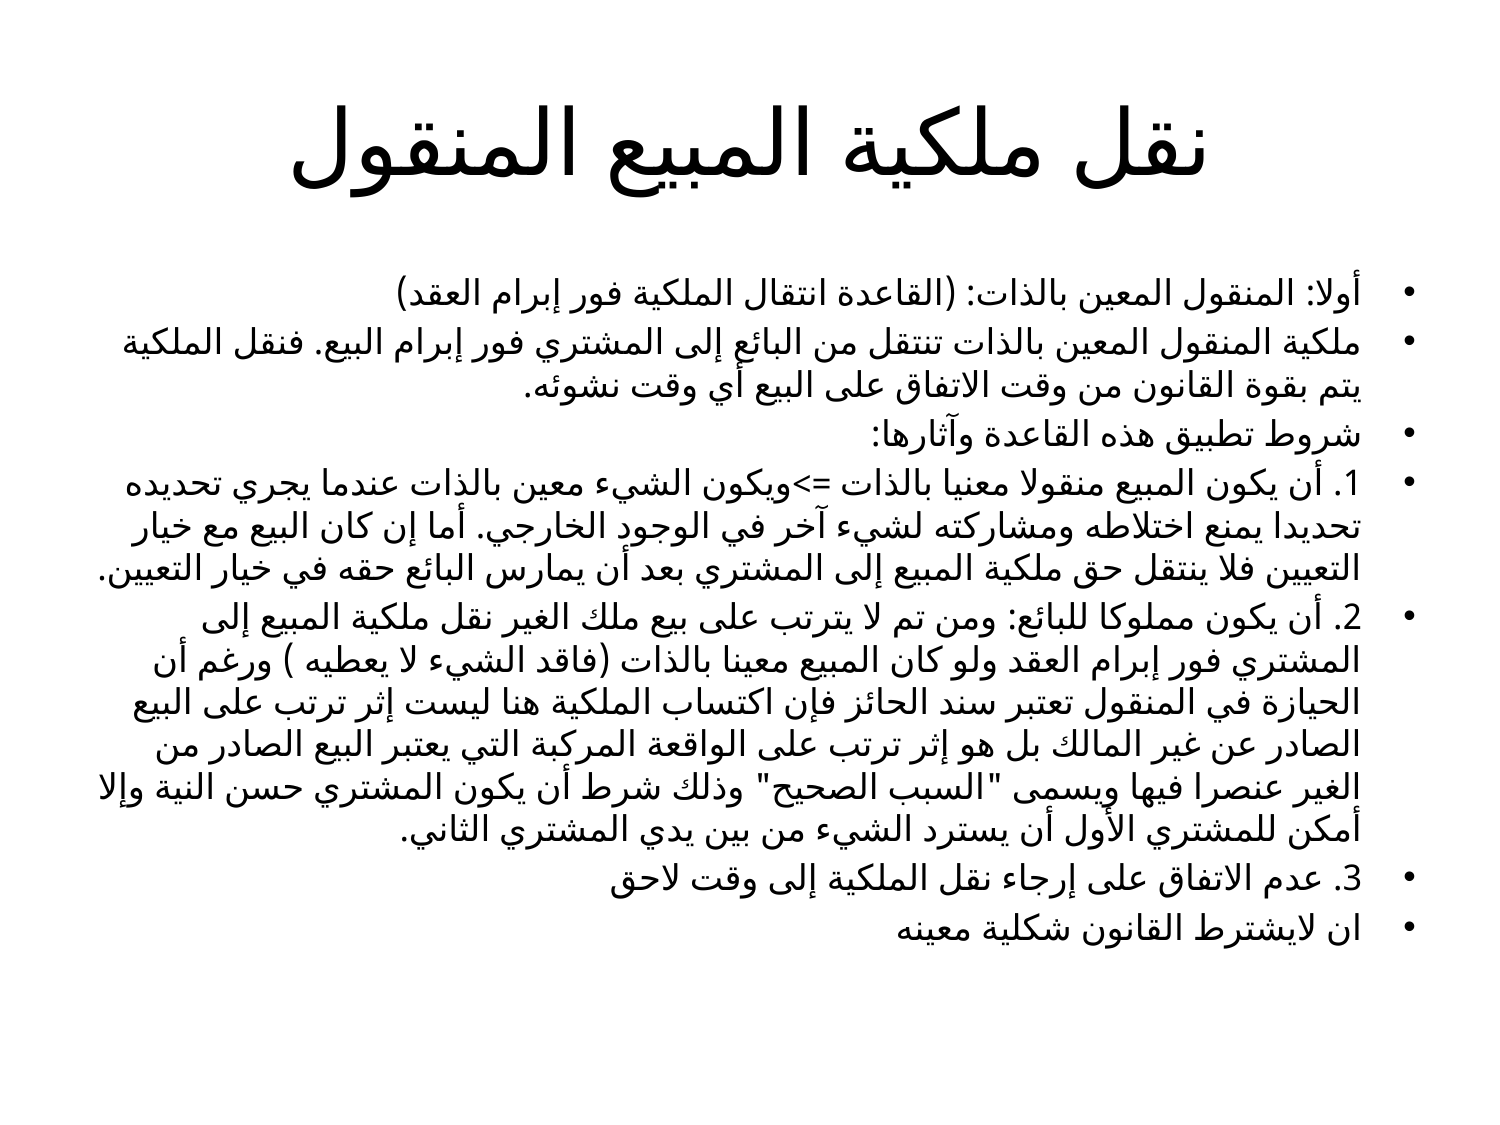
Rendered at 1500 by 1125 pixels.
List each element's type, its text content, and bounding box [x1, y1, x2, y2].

title نقل ملكية المبيع المنقول [75, 45, 1425, 233]
list أولا: المنقول المعين بالذات: (القاعدة انتقال الملكية فور إبرام العقد) ملكية المنقول المعين بالذات تنتقل من البائع إلى المشتري فور إبرام البيع. فنقل الملكية يتم بقوة القانون من وقت الاتفاق على البيع أي وقت نشوئه. شروط تطبيق هذه القاعدة وآثارها: 1. أن يكون المبيع منقولا معنيا بالذات =>ويكون الشيء معين بالذات عندما يجري تحديده تحديدا يمنع اختلاطه ومشاركته لشيء آخر في الوجود الخارجي. أما إن كان البيع مع خيار التعيين فلا ينتقل حق ملكية المبيع إلى المشتري بعد أن يمارس البائع حقه في خيار التعيين. 2. أن يكون مملوكا للبائع: ومن تم لا يترتب على بيع ملك الغير نقل ملكية المبيع إلى المشتري فور إبرام العقد ولو كان المبيع معينا بالذات (فاقد الشيء لا يعطيه ) ورغم أن الحيازة في المنقول تعتبر سند الحائز فإن اكتساب الملكية هنا ليست إثر ترتب على البيع الصادر عن غير المالك بل هو إثر ترتب على الواقعة المركبة التي يعتبر البيع الصادر من الغير عنصرا فيها ويسمى "السبب الصحيح" وذلك شرط أن يكون المشتري حسن النية وإلا أمكن للمشتري الأول أن يسترد الشيء من بين يدي المشتري الثاني. 3. عدم الاتفاق على إرجاء نقل الملكية إلى وقت لاحق ان لايشترط القانون شكلية معينه [75, 262, 1425, 1005]
